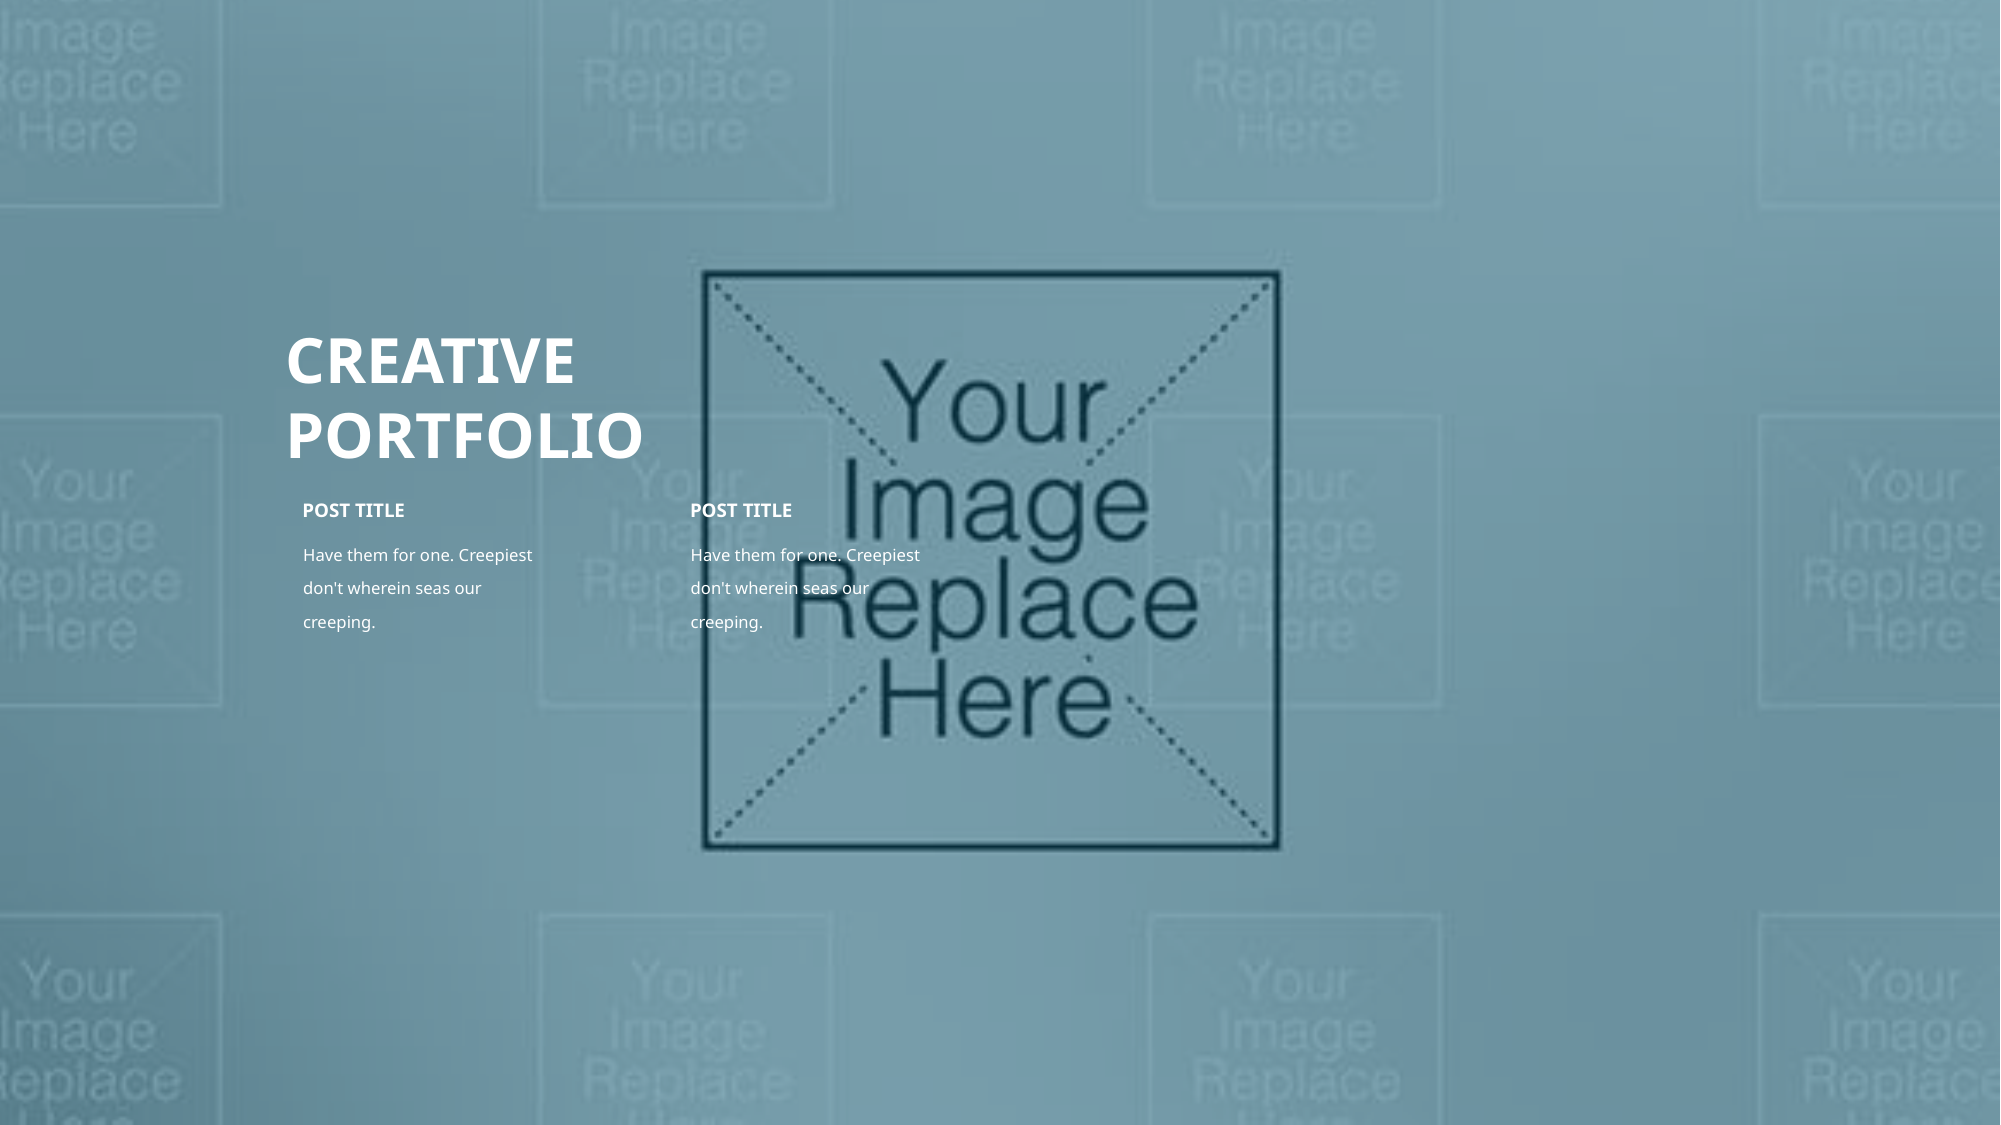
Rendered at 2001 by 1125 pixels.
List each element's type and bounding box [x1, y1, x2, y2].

text_box [675, 488, 951, 636]
picture [0, 0, 2000, 1125]
text_box [288, 488, 564, 636]
